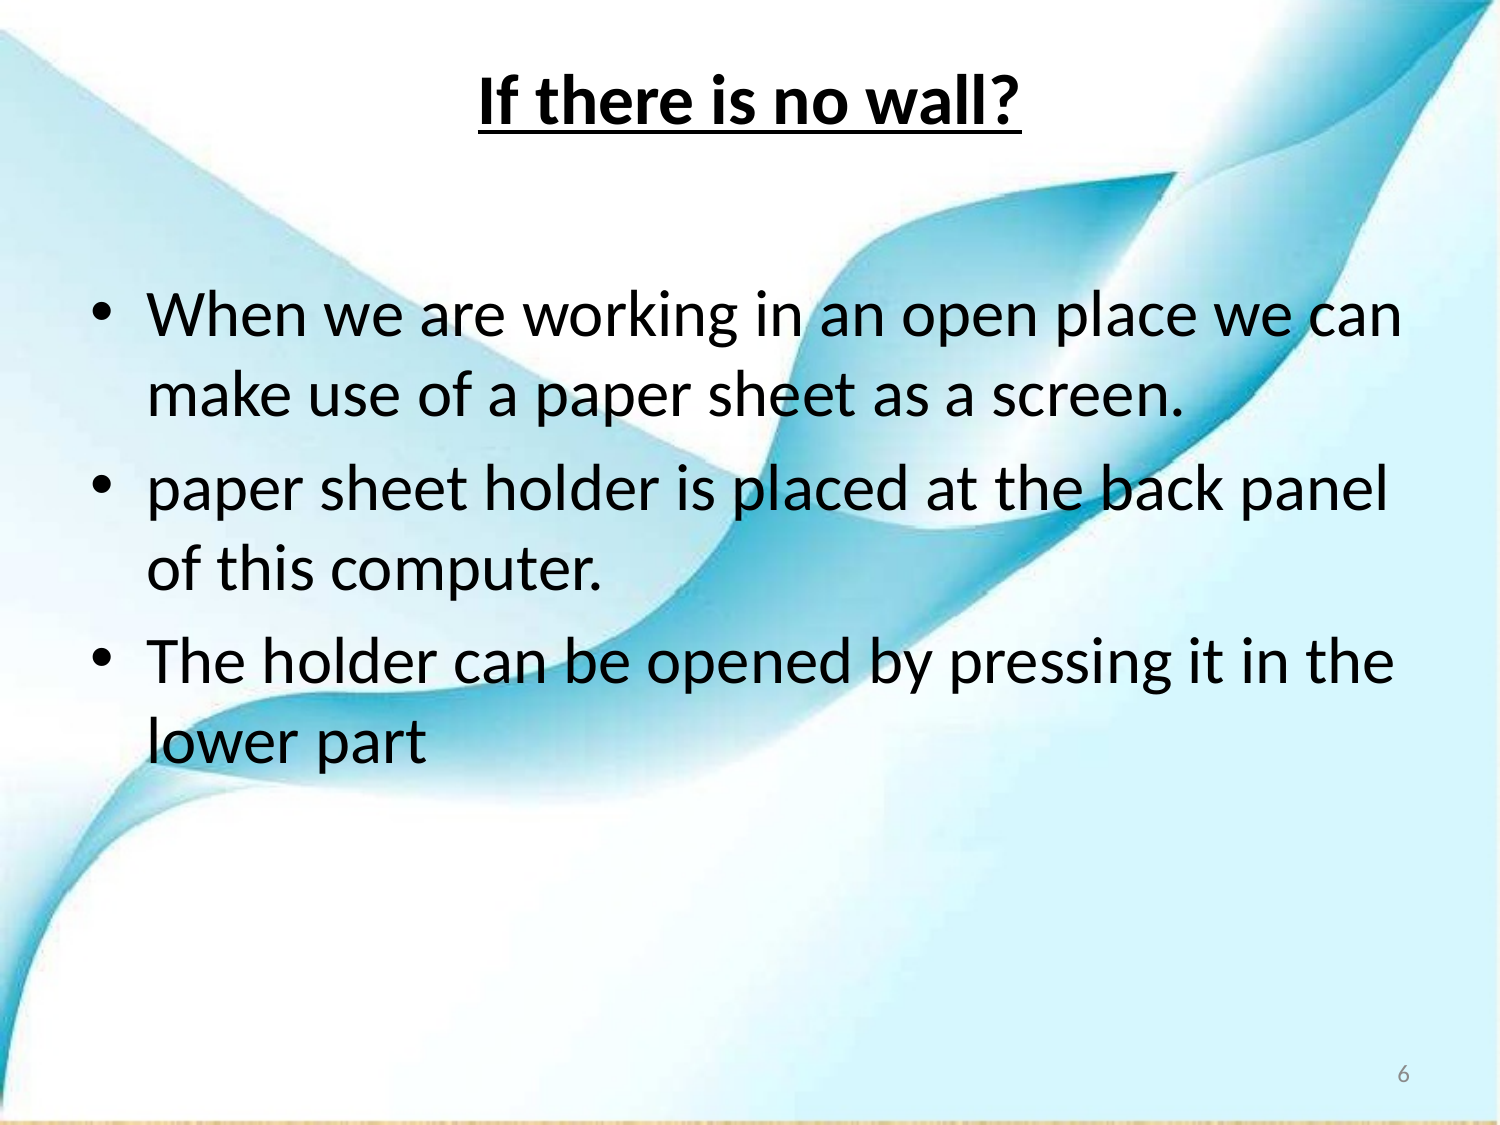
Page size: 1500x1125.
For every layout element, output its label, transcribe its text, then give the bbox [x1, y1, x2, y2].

title If there is no wall? [74, 44, 1426, 233]
slide_number 6 [1074, 1042, 1425, 1103]
list When we are working in an open place we can make use of a paper sheet as a screen. paper sheet holder is placed at the back panel of this computer. The holder can be opened by pressing it in the lower part [74, 262, 1426, 1006]
picture [0, 0, 1500, 1125]
